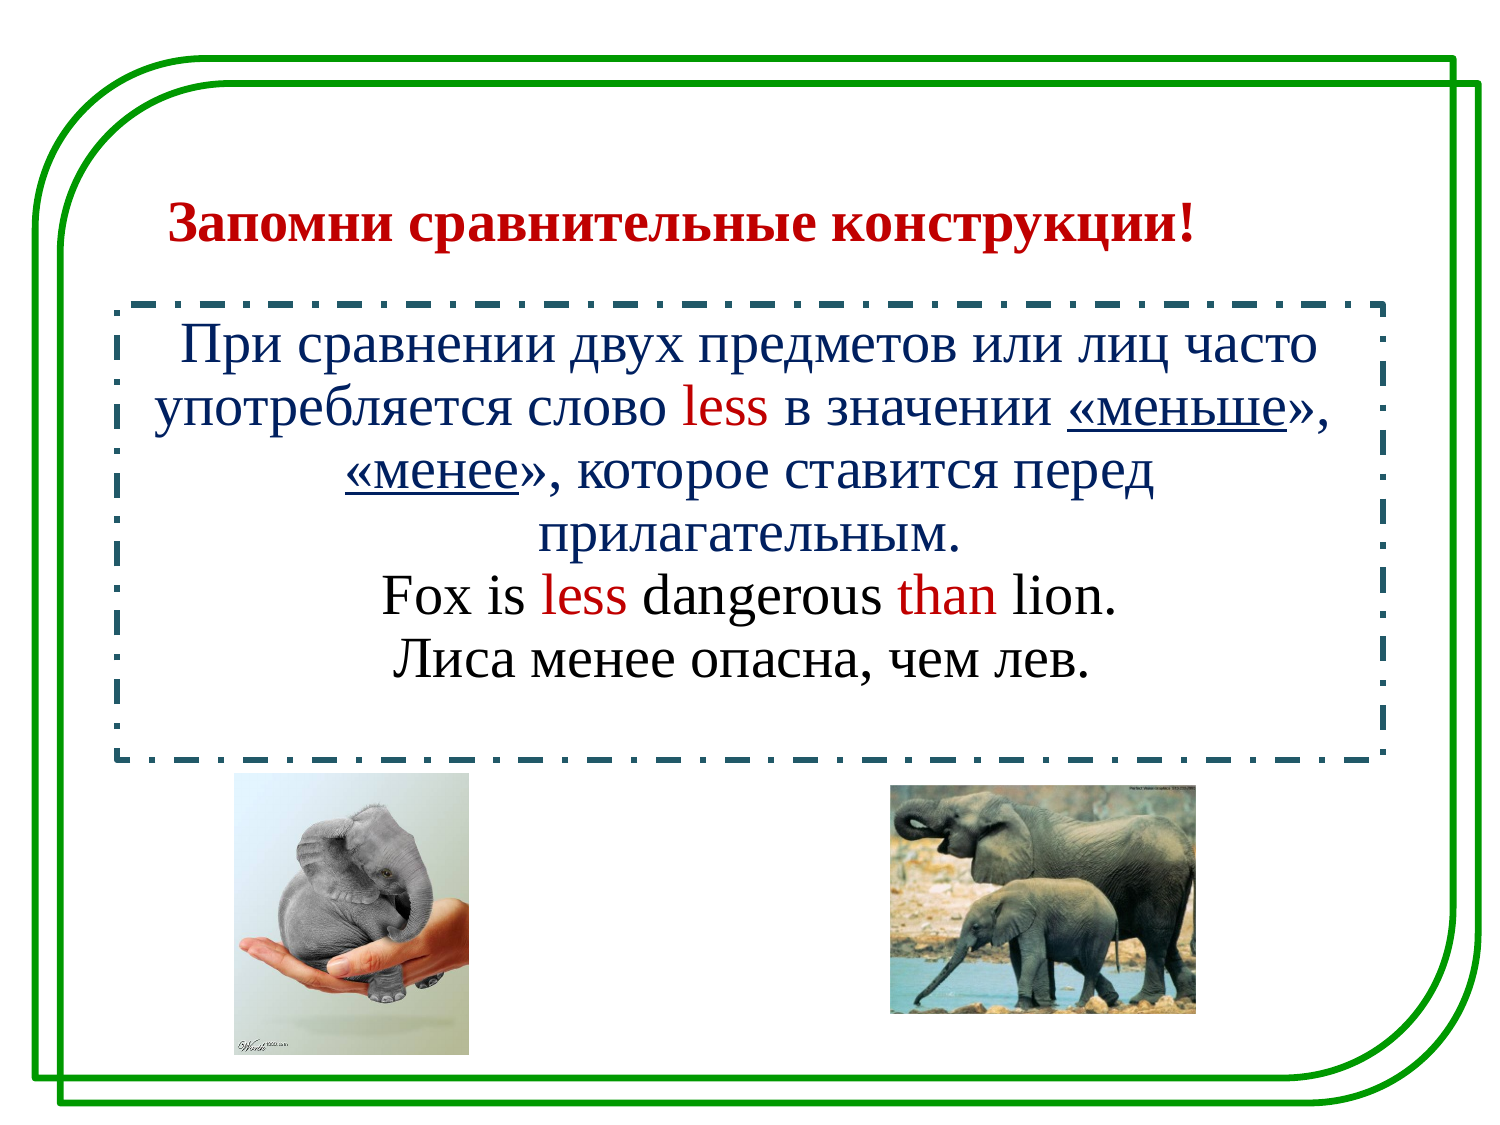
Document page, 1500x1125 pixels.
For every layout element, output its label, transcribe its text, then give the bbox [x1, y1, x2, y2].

picture [890, 784, 1196, 1014]
text_box Запомни сравнительные конструкции! [152, 175, 1231, 261]
text_box При сравнении двух предметов или лиц часто употребляется слово less в значении «меньше», «менее», которое ставится перед прилагательным. Fox is less dangerous than lion. Лиса менее опасна, чем лев. [117, 304, 1383, 760]
picture [234, 773, 469, 1055]
text_box [58, 81, 1481, 1106]
text_box [33, 56, 1456, 1081]
